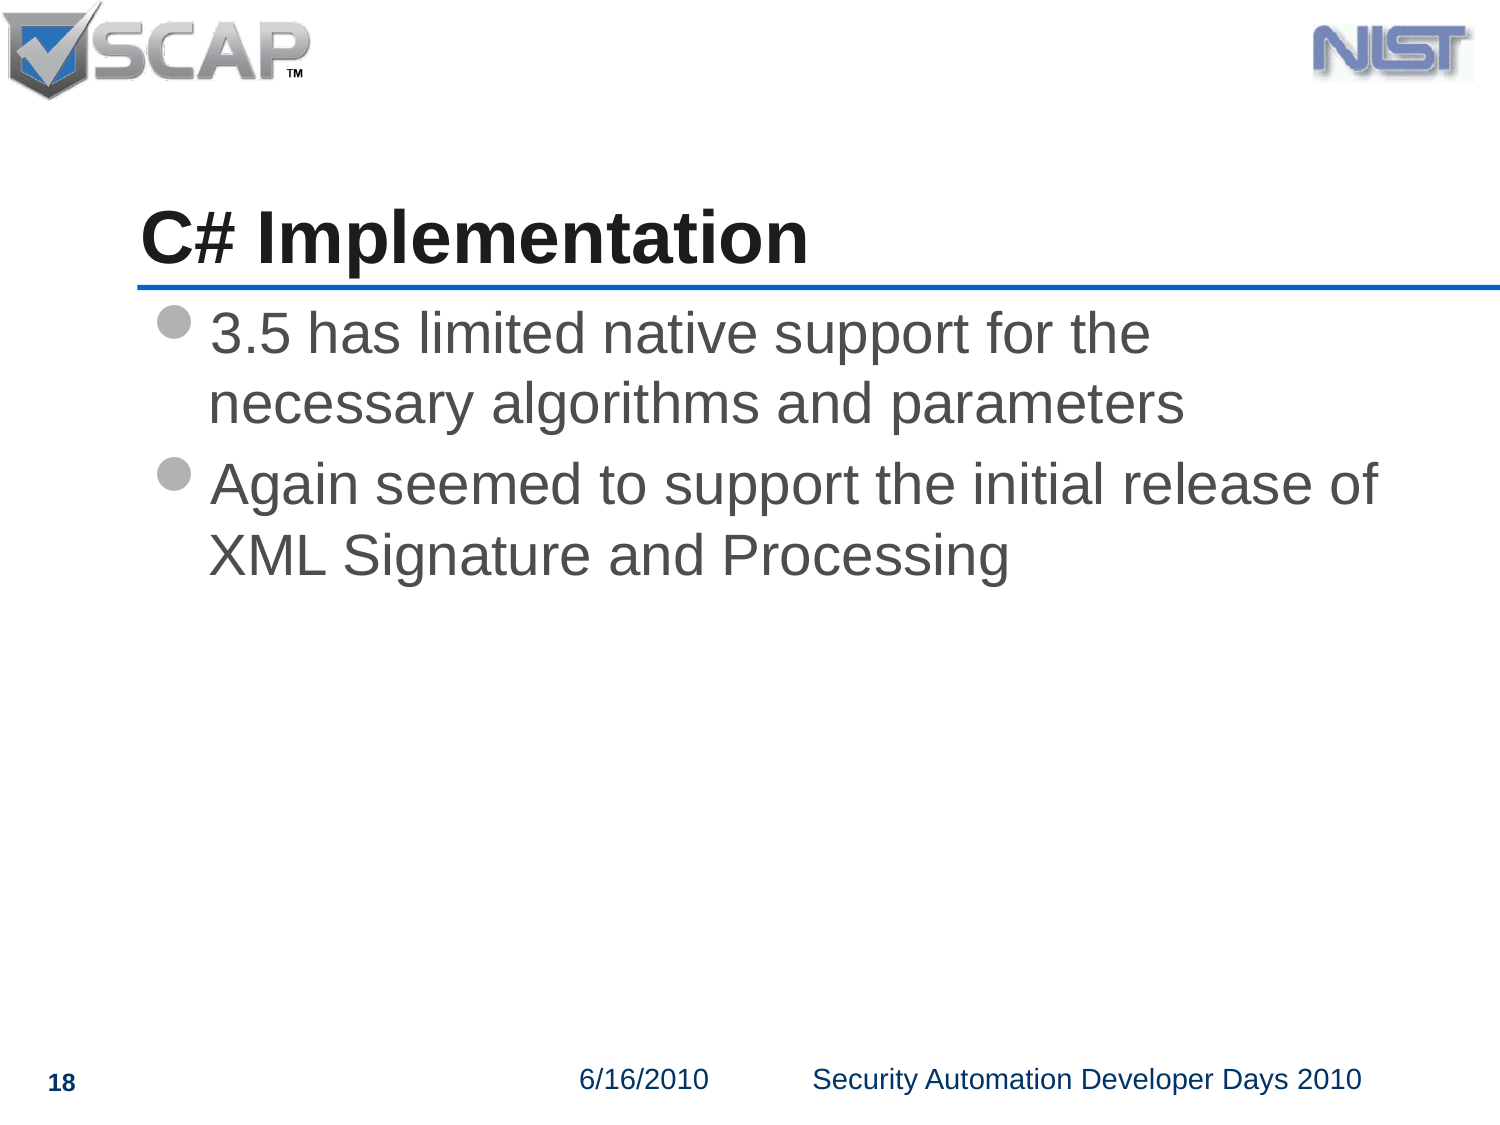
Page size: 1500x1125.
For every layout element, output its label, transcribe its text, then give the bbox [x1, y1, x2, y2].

list 3.5 has limited native support for the necessary algorithms and parameters Again seemed to support the initial release of XML Signature and Processing [137, 287, 1400, 1026]
picture [1312, 24, 1475, 83]
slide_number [374, 1024, 725, 1104]
title C# Implementation [124, 99, 1426, 288]
picture [0, 0, 313, 103]
slide_number 18 [13, 1023, 111, 1105]
footer Security Automation Developer Days 2010 [749, 1024, 1426, 1104]
